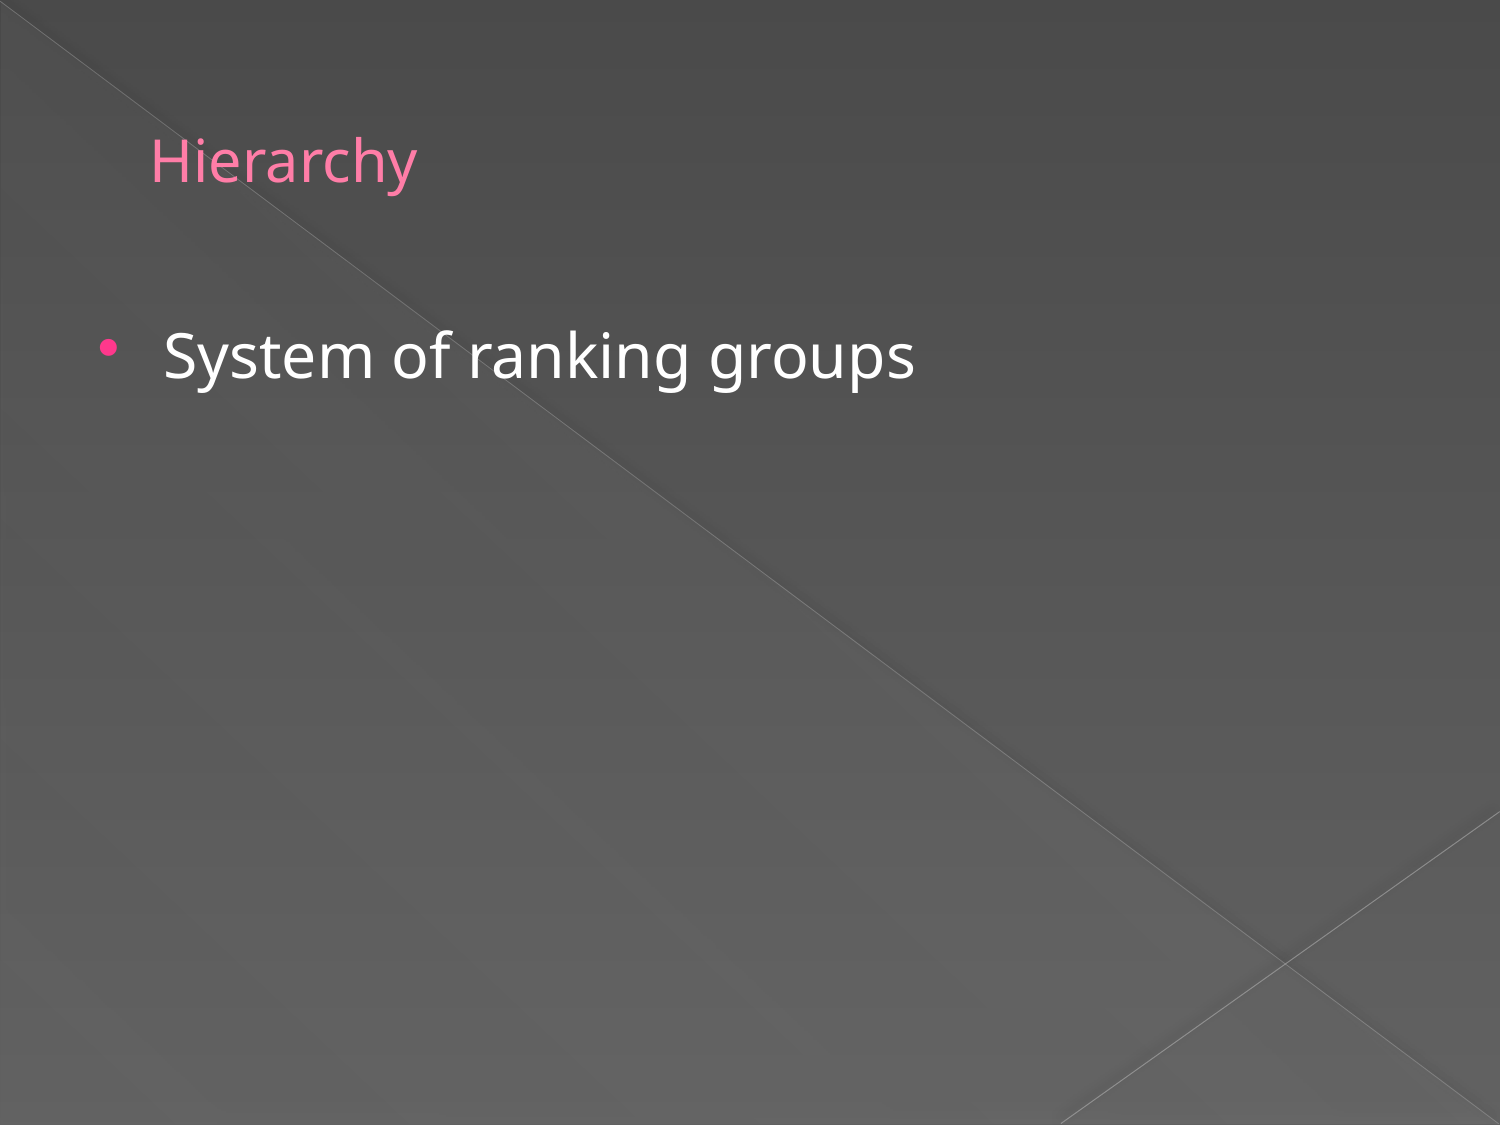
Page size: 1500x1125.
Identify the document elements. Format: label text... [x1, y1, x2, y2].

title Hierarchy [75, 43, 1425, 274]
list System of ranking groups [75, 308, 1425, 1059]
